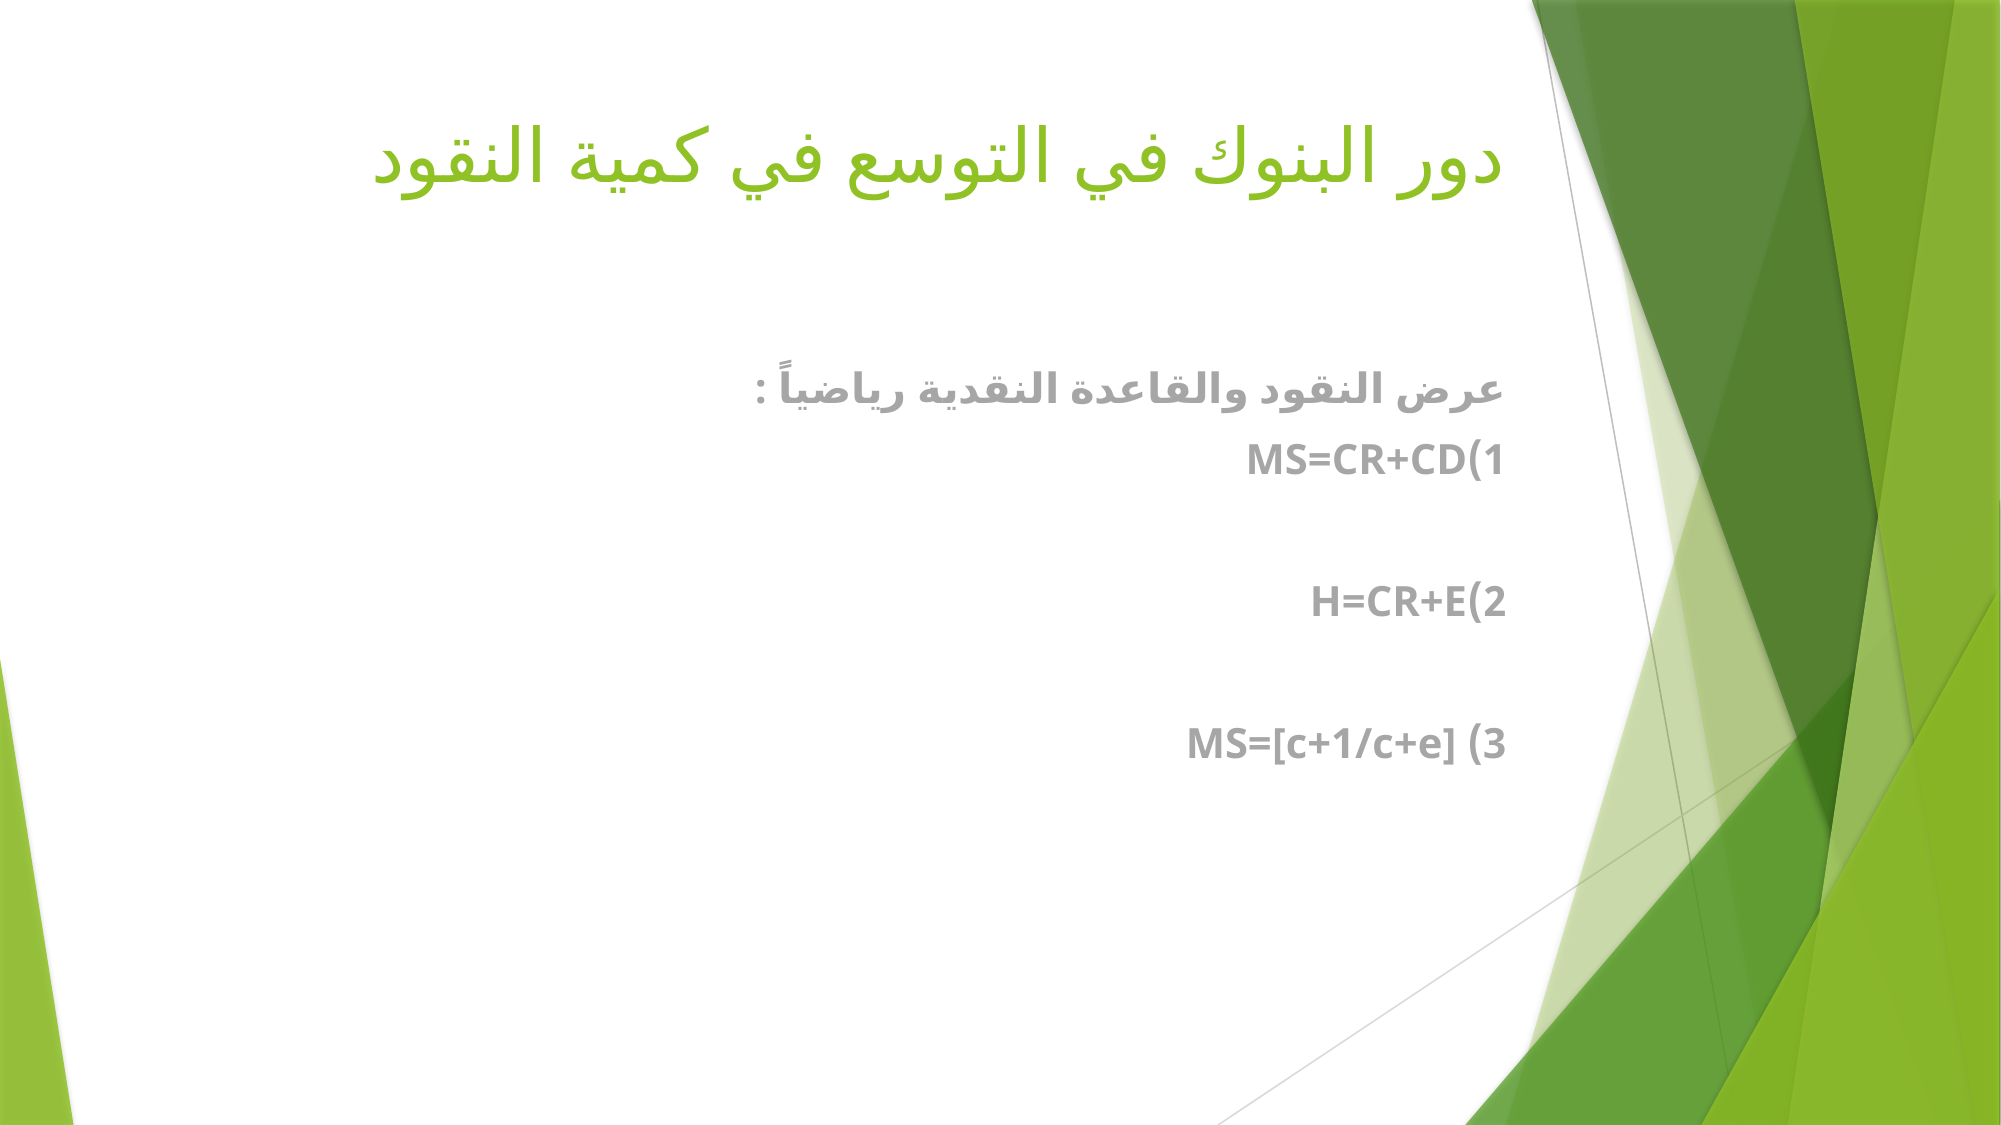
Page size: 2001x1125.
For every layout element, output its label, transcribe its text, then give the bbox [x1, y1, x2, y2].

title دور البنوك في التوسع في كمية النقود [111, 99, 1522, 317]
